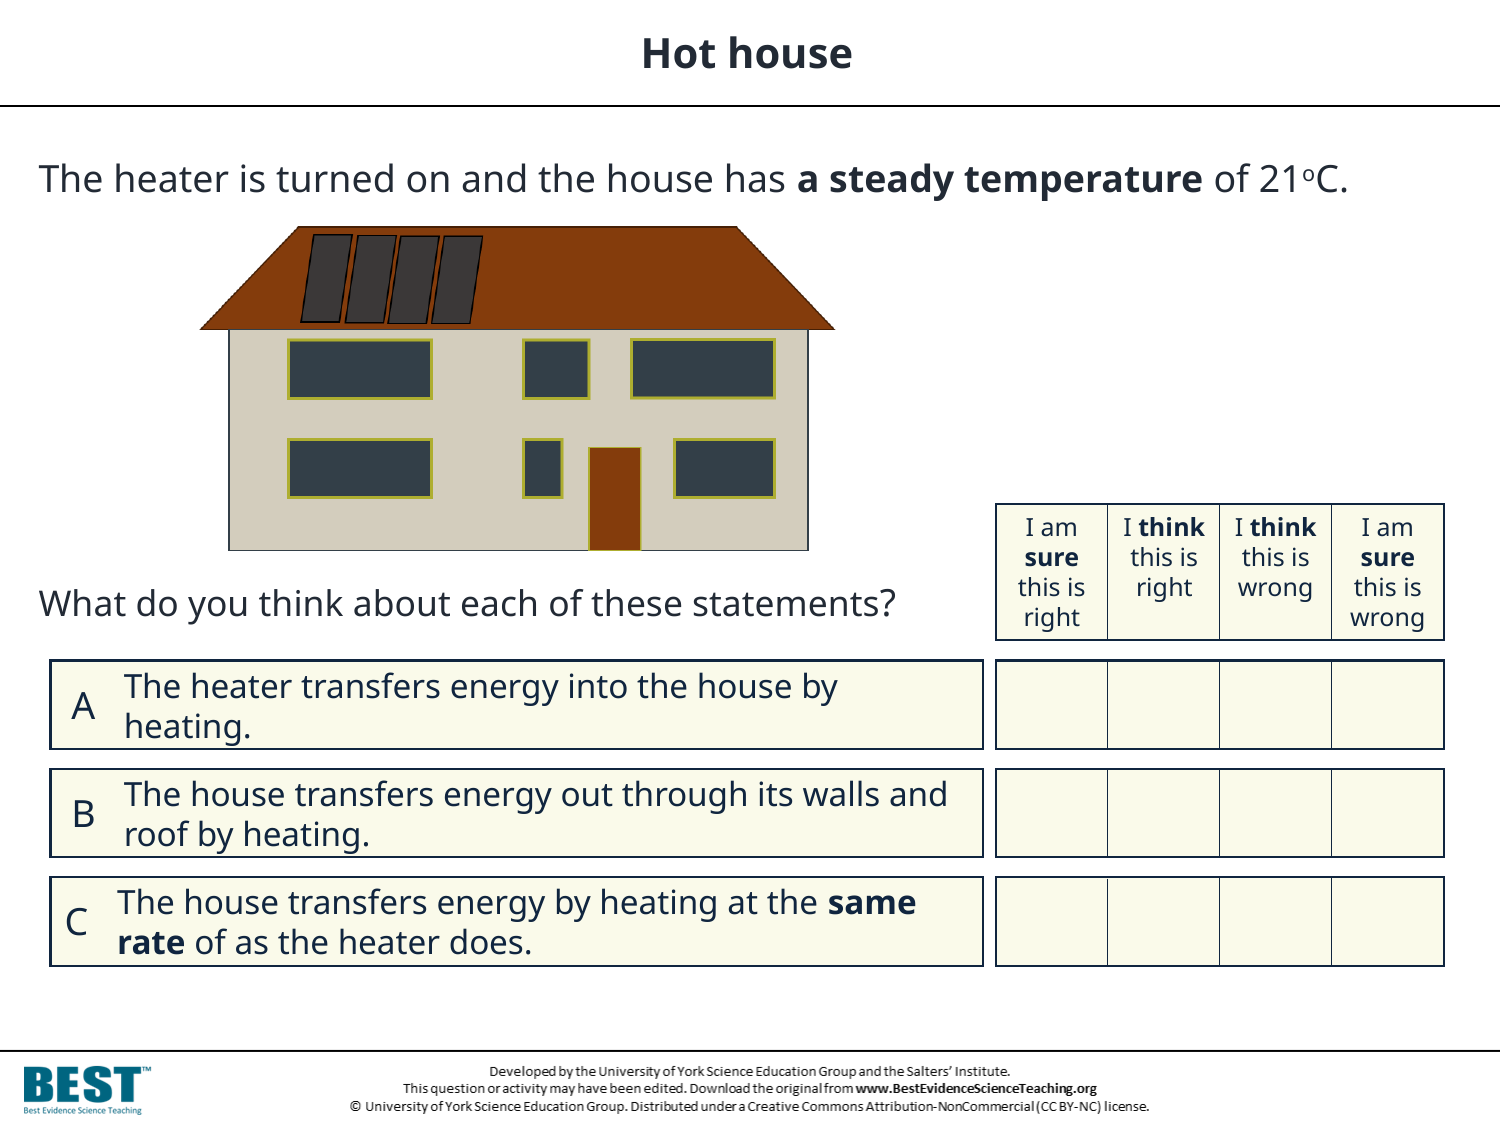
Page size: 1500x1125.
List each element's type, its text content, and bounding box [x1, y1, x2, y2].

text_box Hot house [23, 4, 1471, 99]
picture [0, 105, 1500, 1125]
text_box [995, 768, 1444, 859]
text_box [995, 503, 1444, 642]
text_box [995, 876, 1444, 968]
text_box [995, 660, 1444, 750]
